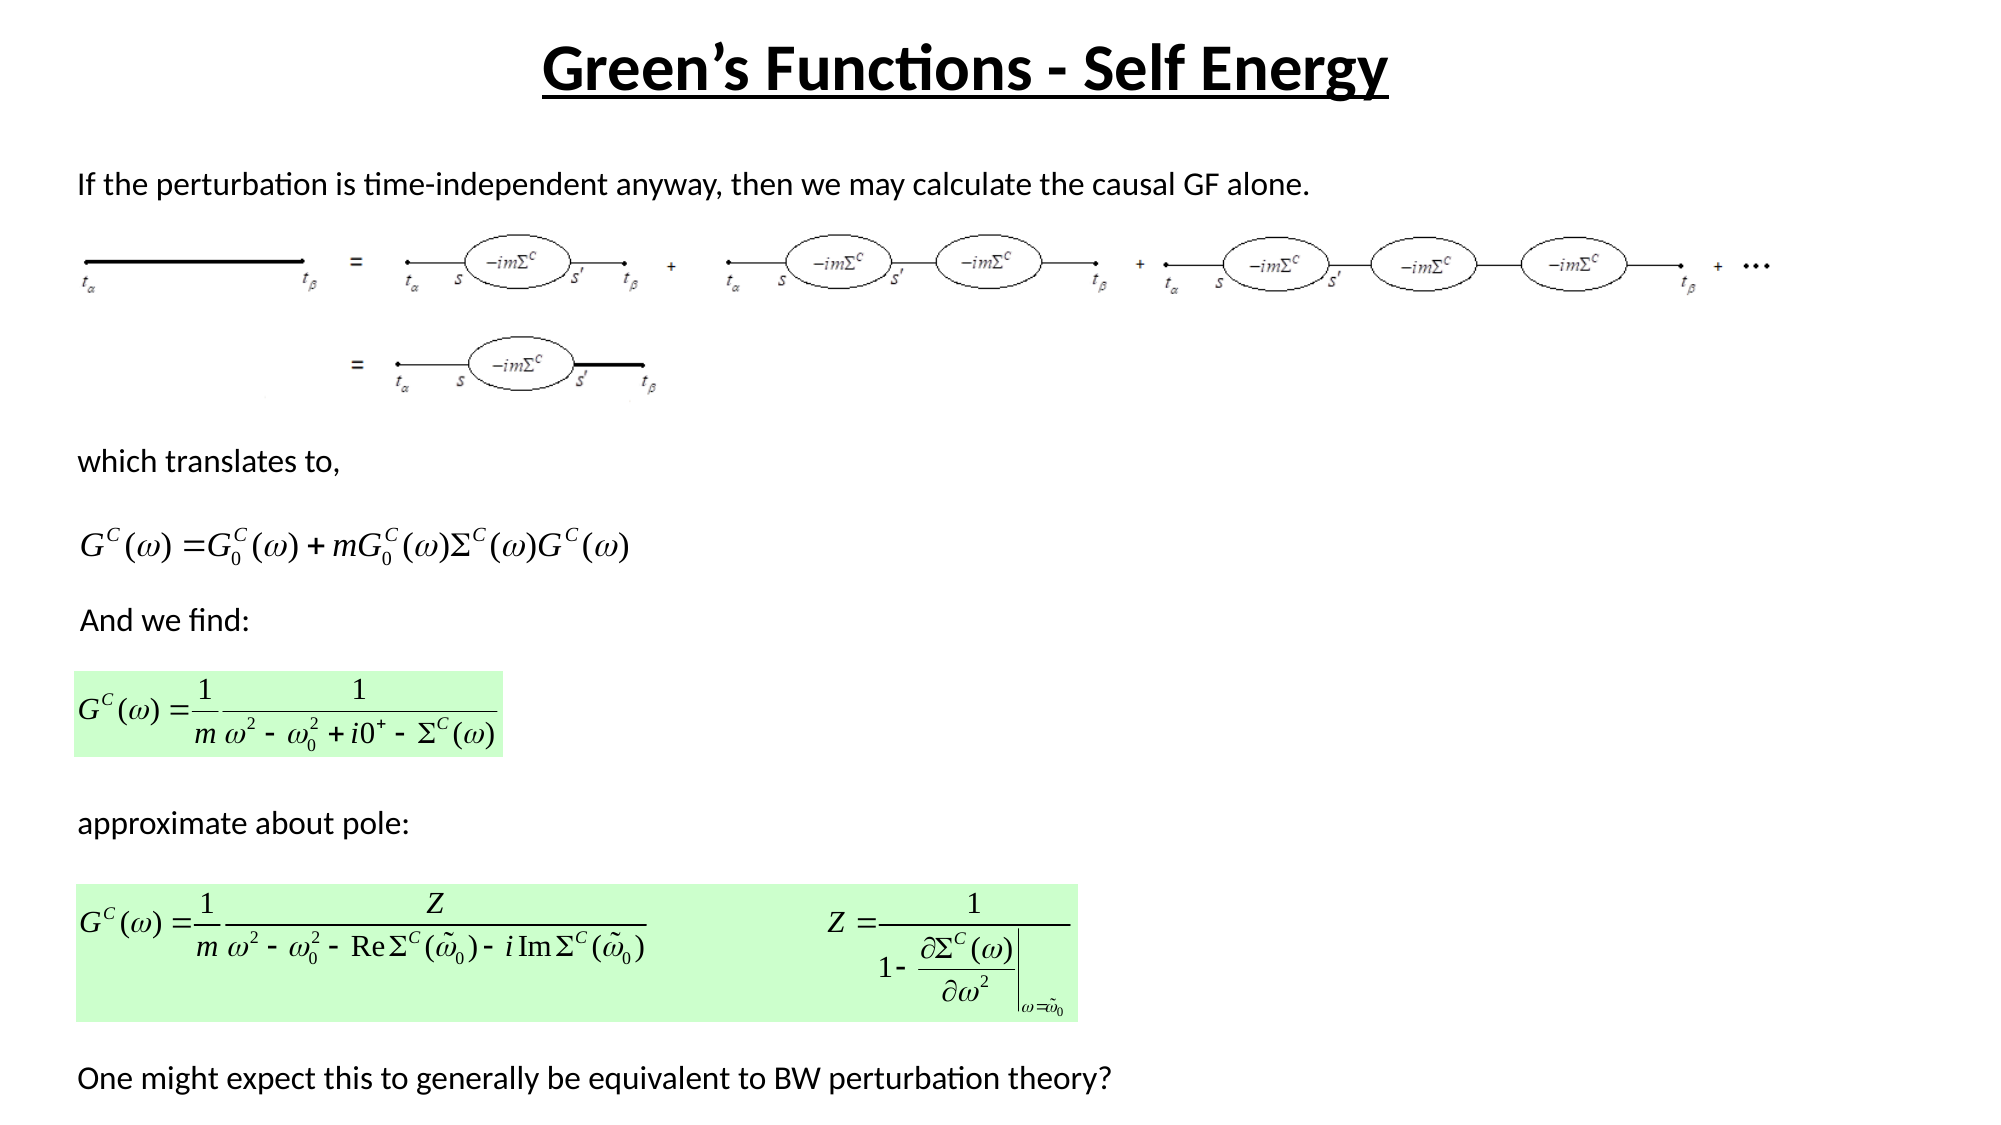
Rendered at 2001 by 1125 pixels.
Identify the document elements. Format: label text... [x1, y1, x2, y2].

text_box Green’s Functions - Self Energy [527, 16, 1504, 112]
text_box One might expect this to generally be equivalent to BW perturbation theory? [62, 1048, 1280, 1104]
text_box If the perturbation is time-independent anyway, then we may calculate the causal GF alone. [62, 154, 1691, 210]
text_box which translates to, [62, 431, 379, 487]
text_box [73, 670, 503, 758]
text_box approximate about pole: [62, 793, 460, 849]
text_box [75, 519, 635, 574]
text_box And we find: [65, 591, 307, 646]
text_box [75, 884, 1078, 1023]
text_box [66, 220, 1813, 431]
